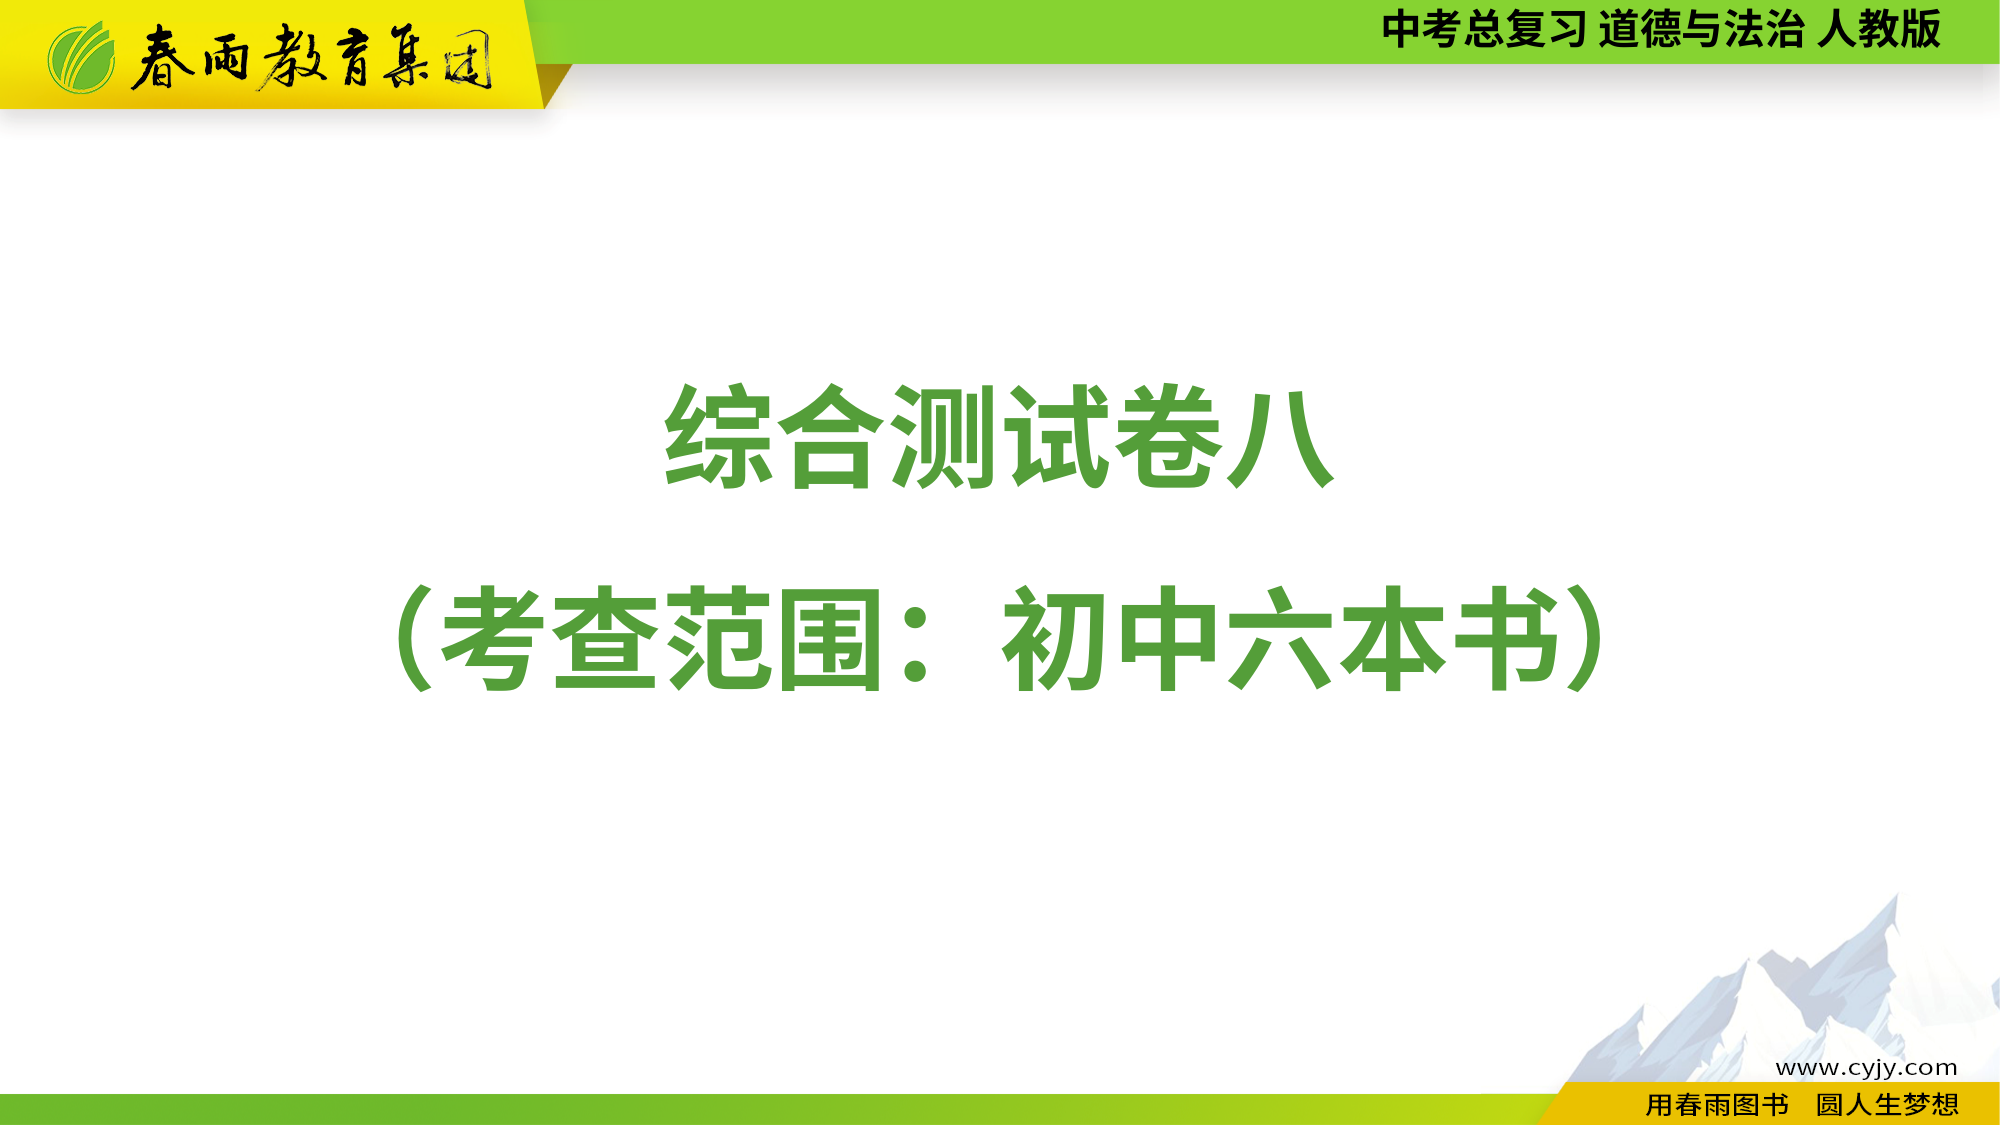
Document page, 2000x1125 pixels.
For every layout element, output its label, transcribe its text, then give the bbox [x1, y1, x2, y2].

picture [0, 0, 2000, 1125]
text_box 综合测试卷八 （考查范围：初中六本书） [54, 291, 1946, 712]
